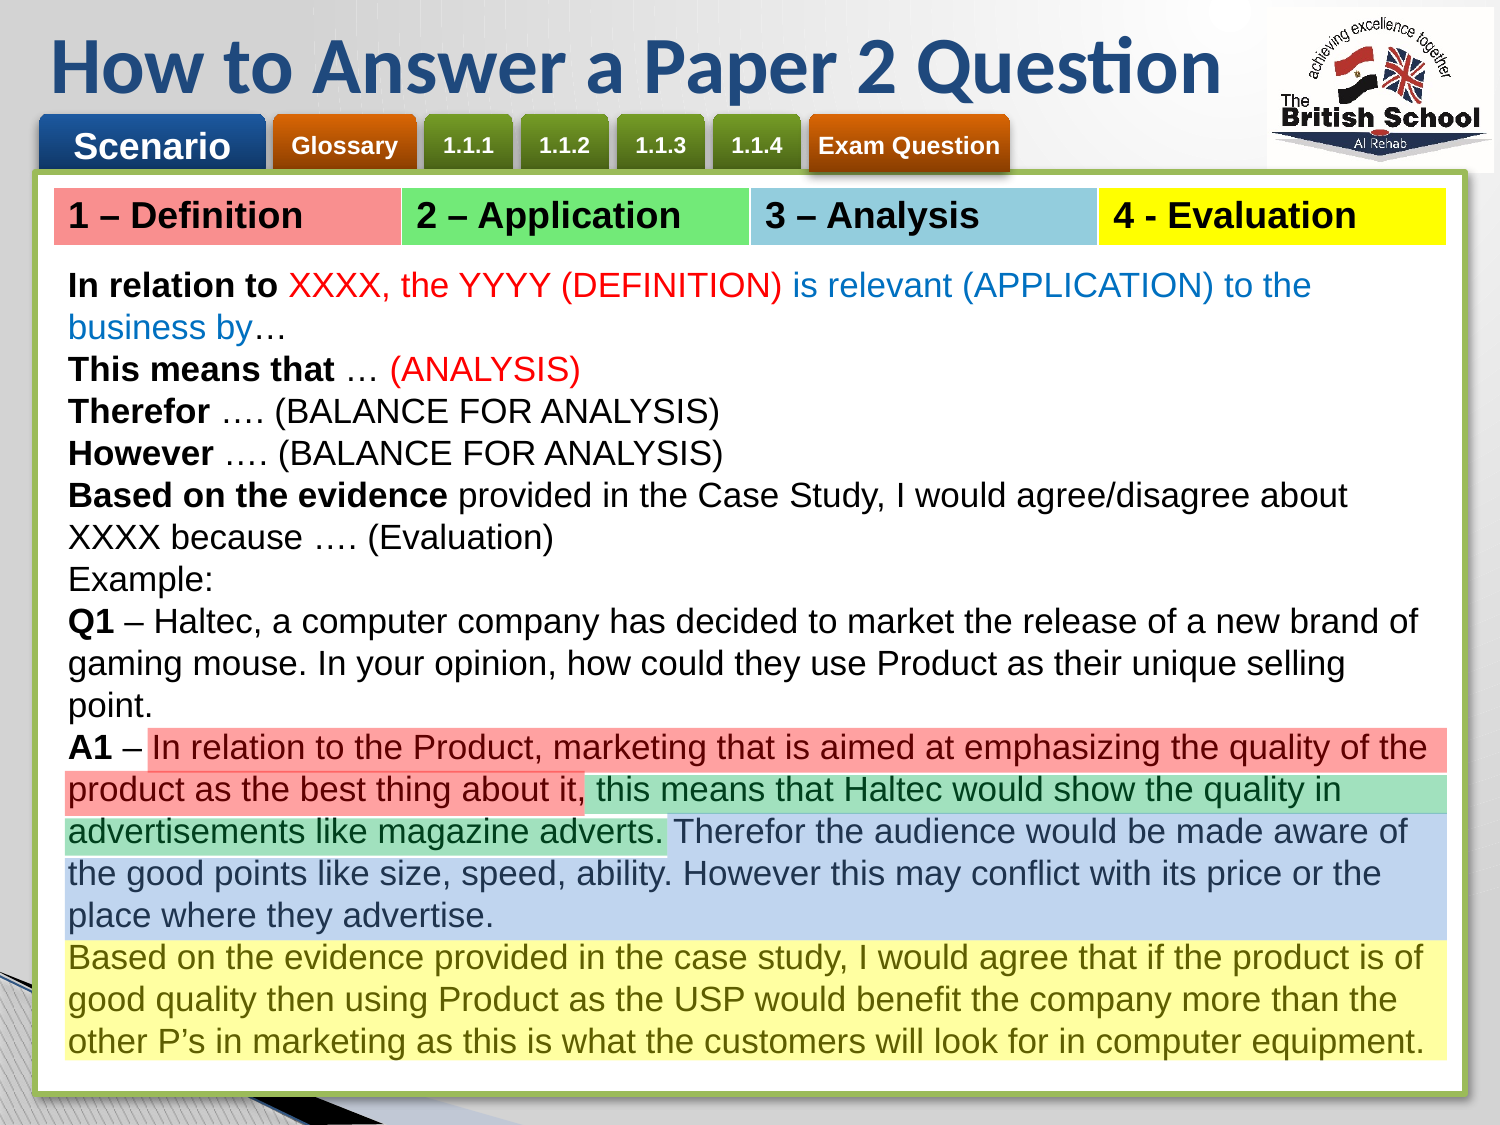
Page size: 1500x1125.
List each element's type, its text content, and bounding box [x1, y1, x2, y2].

text_box [147, 727, 1447, 773]
picture [1267, 7, 1495, 173]
table_header 4 - Evaluation [1099, 188, 1446, 245]
table_header 1 – Definition [54, 188, 401, 245]
text_box [584, 775, 1447, 814]
text_box [667, 812, 1447, 858]
text_box In relation to XXXX, the YYYY (DEFINITION) is relevant (APPLICATION) to the business by… This means that … (ANALYSIS) Therefor …. (BALANCE FOR ANALYSIS) However …. (BALANCE FOR ANALYSIS) Based on the evidence provided in the Case Study, I would agree/disagree about XXXX because …. (Evaluation) Example: Q1 – Haltec, a computer company has decided to market the release of a new brand of gaming mouse. In your opinion, how could they use Product as their unique selling point. A1 – In relation to the Product, marketing that is aimed at emphasizing the quality of the product as the best thing about it, this means that Haltec would show the quality in advertisements like magazine adverts. Therefor the audience would be made aware of the good points like size, speed, ability. However this may conflict with its price or the place where they advertise. Based on the evidence provided in the case study, I would agree that if the product is of good quality then using Product as the USP would benefit the company more than the other P’s in marketing as this is what the customers will look for in computer equipment. [53, 255, 1447, 1068]
table_header 3 – Analysis [751, 188, 1097, 245]
text_box [64, 940, 1447, 1061]
text_box e [551, 0, 603, 5]
text_box [64, 770, 585, 816]
title How to Answer a Paper 2 Question [35, 0, 1247, 122]
text_box [64, 858, 1447, 940]
table_header 2 – Application [402, 188, 749, 245]
picture [281, 1114, 303, 1125]
text_box [64, 818, 667, 856]
